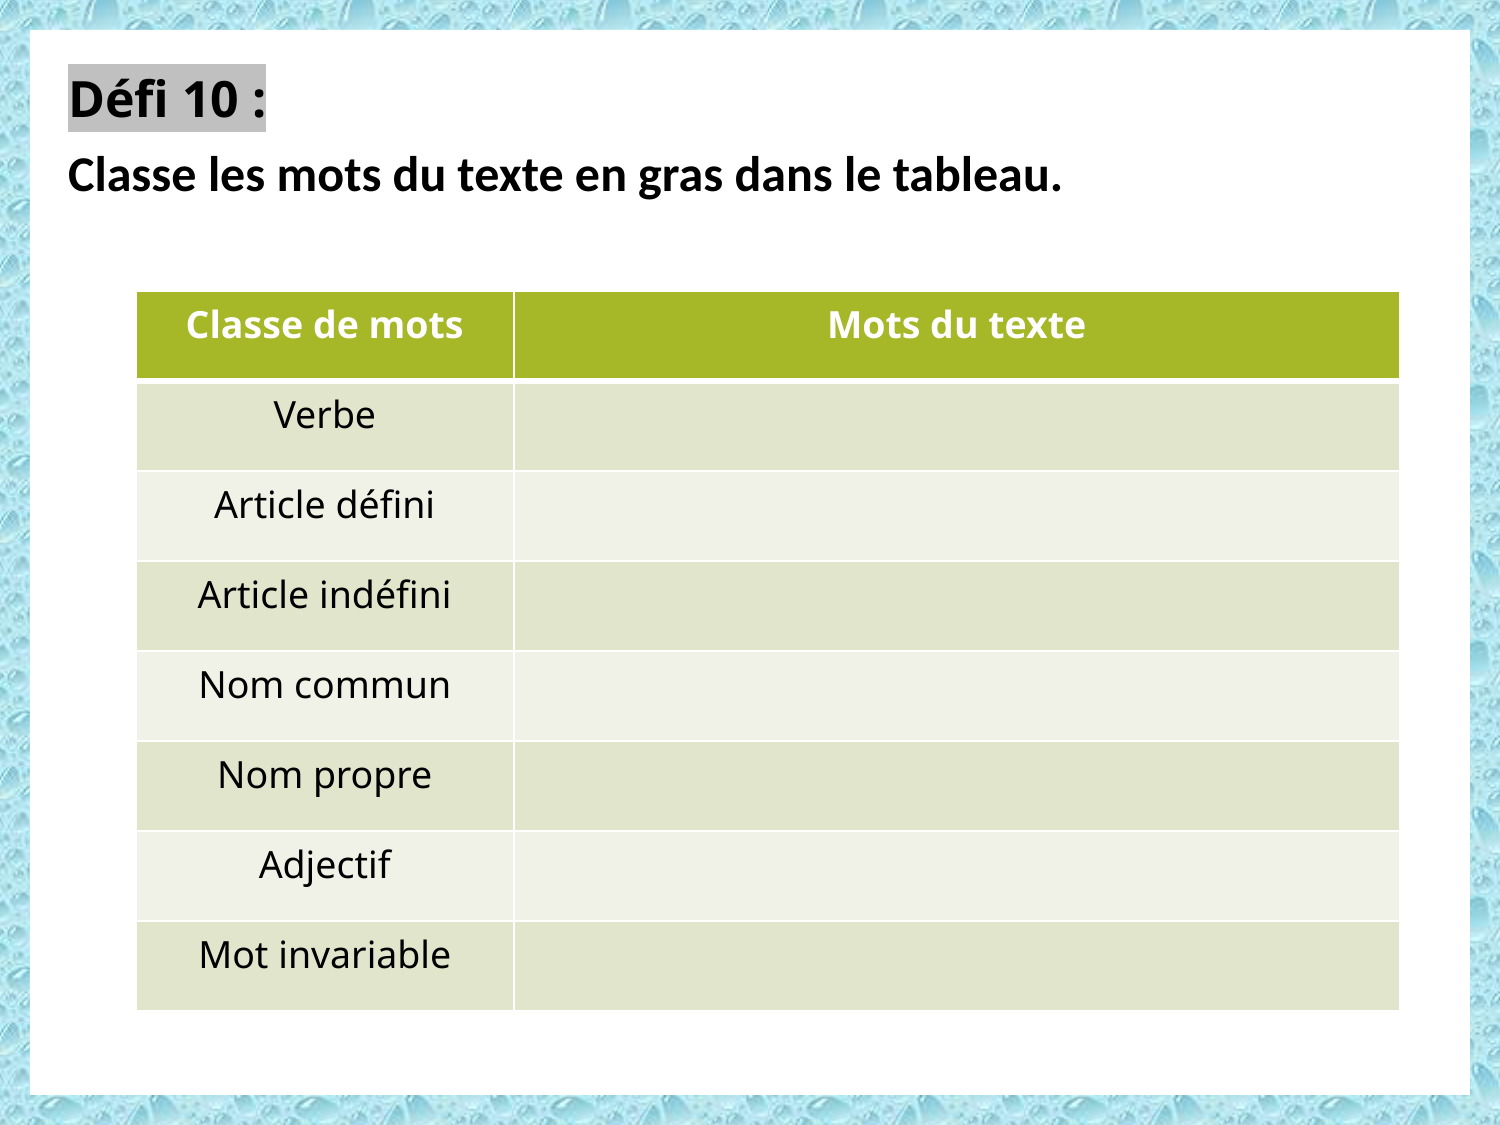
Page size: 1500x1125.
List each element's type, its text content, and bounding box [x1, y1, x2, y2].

table_cell Nom propre [137, 742, 513, 830]
table_cell [515, 562, 1399, 650]
table_cell Verbe [137, 384, 513, 470]
table_cell [515, 384, 1399, 470]
list Défi 10 : Classe les mots du texte en gras dans le tableau. [53, 66, 1447, 1080]
table_cell [515, 832, 1399, 920]
table_cell [515, 652, 1399, 740]
table_cell Nom commun [137, 652, 513, 740]
table_cell Article indéfini [137, 562, 513, 650]
table_cell [515, 922, 1399, 1010]
table_cell [515, 742, 1399, 830]
table_header Mots du texte [515, 292, 1399, 378]
picture [0, 0, 1500, 1125]
table_header Classe de mots [137, 292, 513, 378]
table_cell Mot invariable [137, 922, 513, 1010]
table_cell [515, 472, 1399, 560]
table_cell Adjectif [137, 832, 513, 920]
table_cell Article défini [137, 472, 513, 560]
